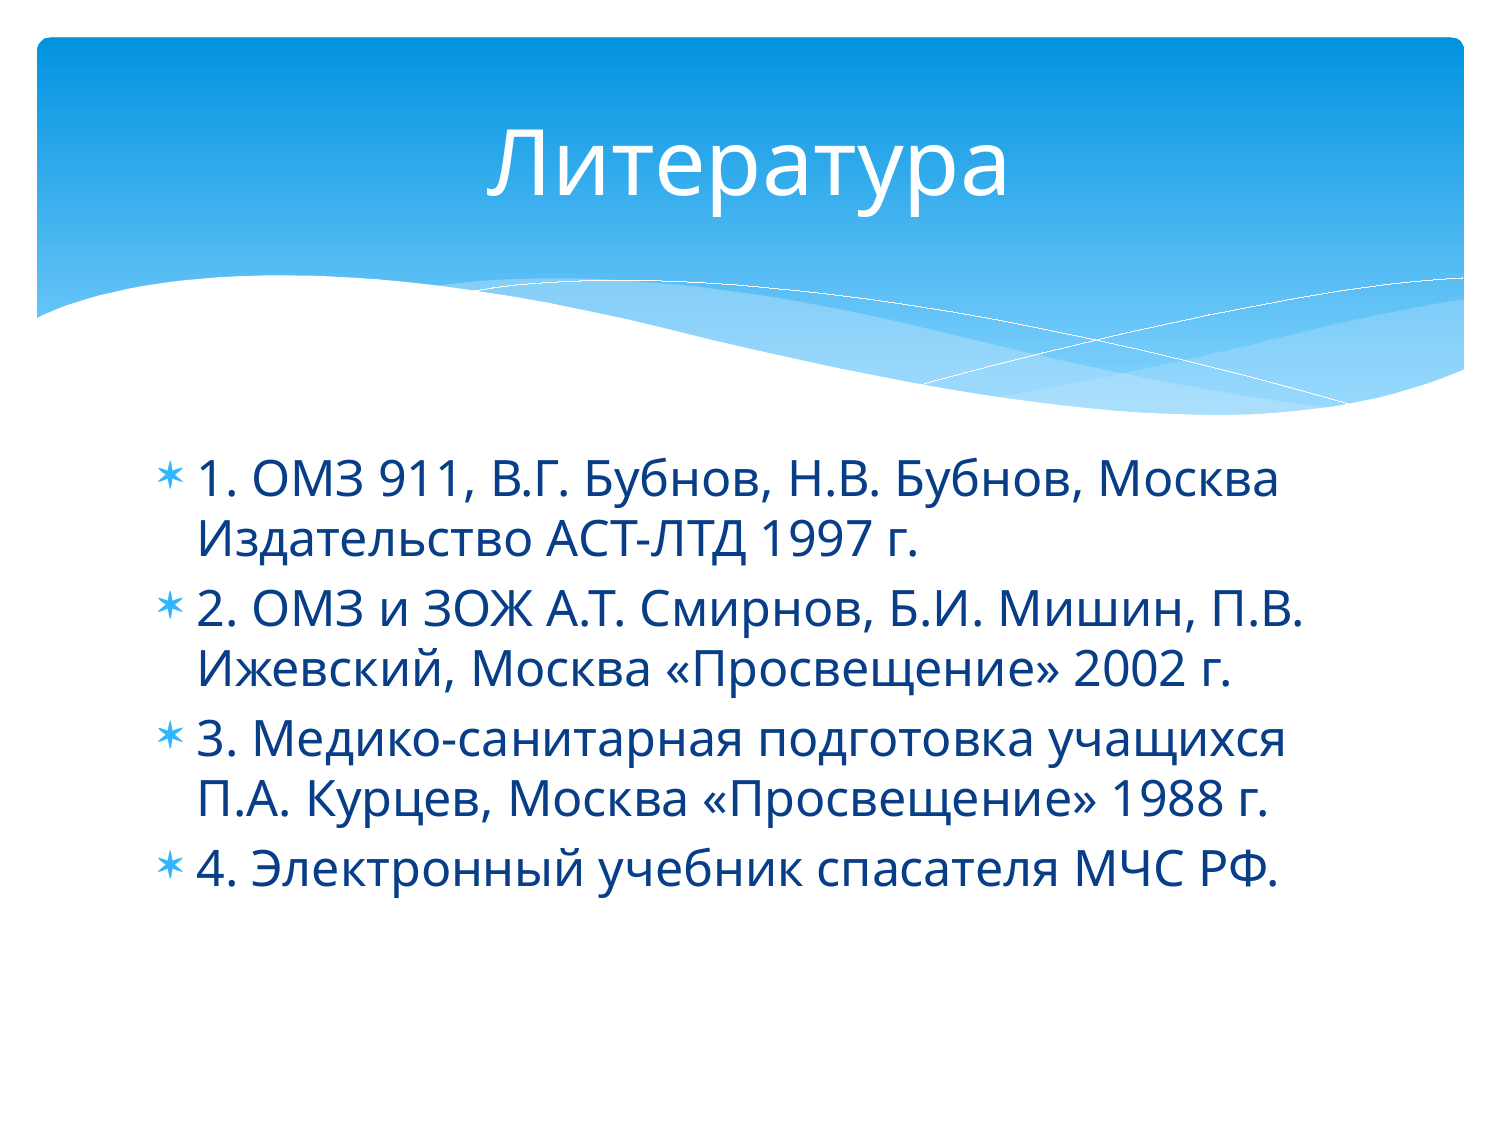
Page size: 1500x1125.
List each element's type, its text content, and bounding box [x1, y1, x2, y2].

list 1. ОМЗ 911, В.Г. Бубнов, Н.В. Бубнов, Москва Издательство АСТ-ЛТД 1997 г. 2. ОМЗ и ЗОЖ А.Т. Смирнов, Б.И. Мишин, П.В. Ижевский, Москва «Просвещение» 2002 г. 3. Медико-санитарная подготовка учащихся П.А. Курцев, Москва «Просвещение» 1988 г. 4. Электронный учебник спасателя МЧС РФ. [143, 438, 1359, 1005]
title Литература [75, 55, 1425, 261]
